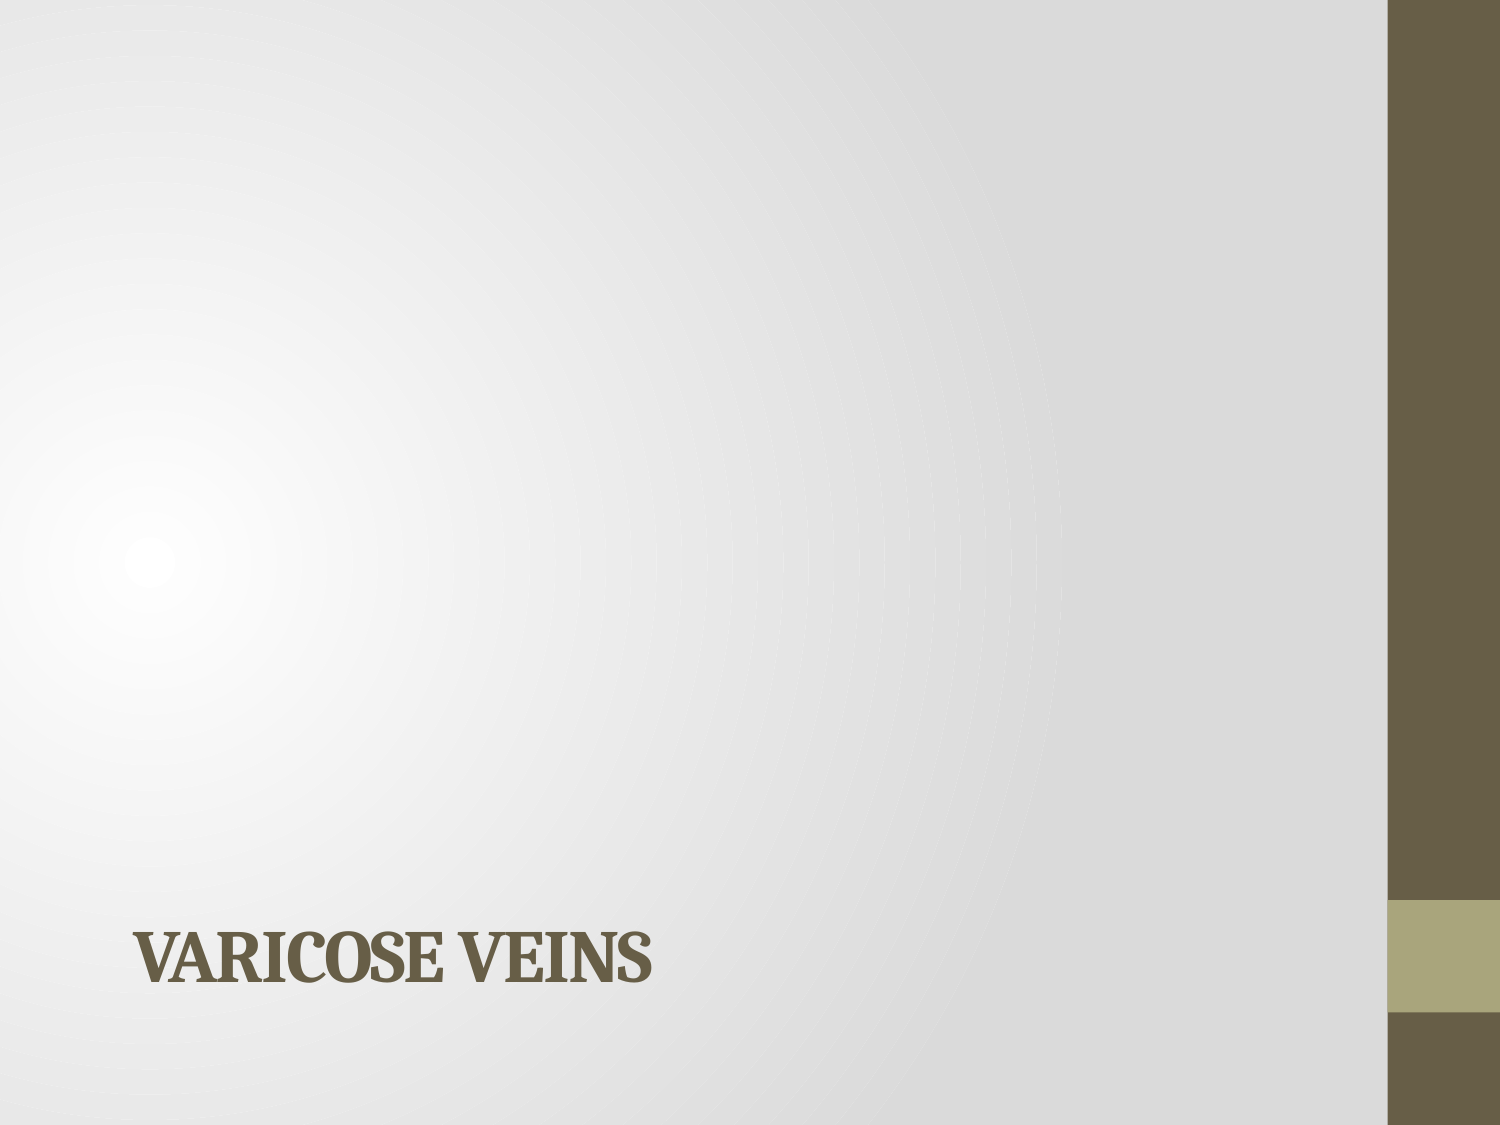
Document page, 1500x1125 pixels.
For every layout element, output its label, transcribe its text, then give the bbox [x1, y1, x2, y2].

title Varicose Veins [118, 900, 1375, 1092]
